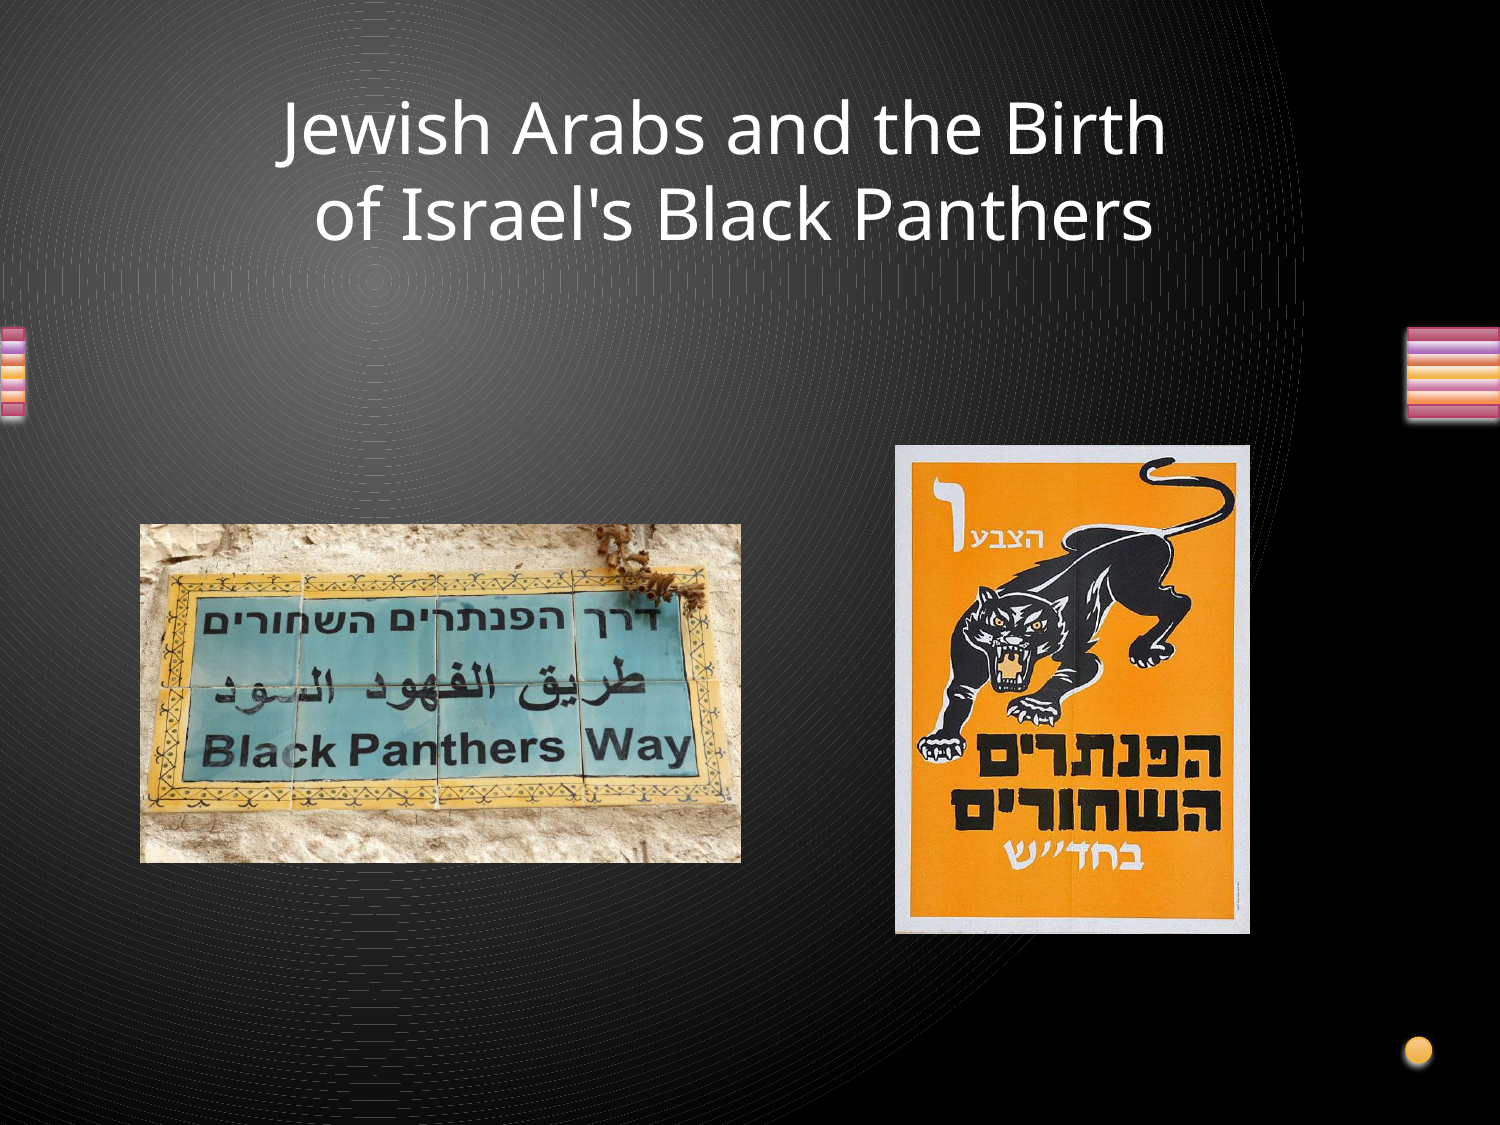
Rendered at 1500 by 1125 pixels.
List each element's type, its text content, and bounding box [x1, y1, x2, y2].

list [139, 524, 741, 864]
title Jewish Arabs and the Birth of Israel's Black Panthers [37, 75, 1413, 263]
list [895, 445, 1250, 935]
